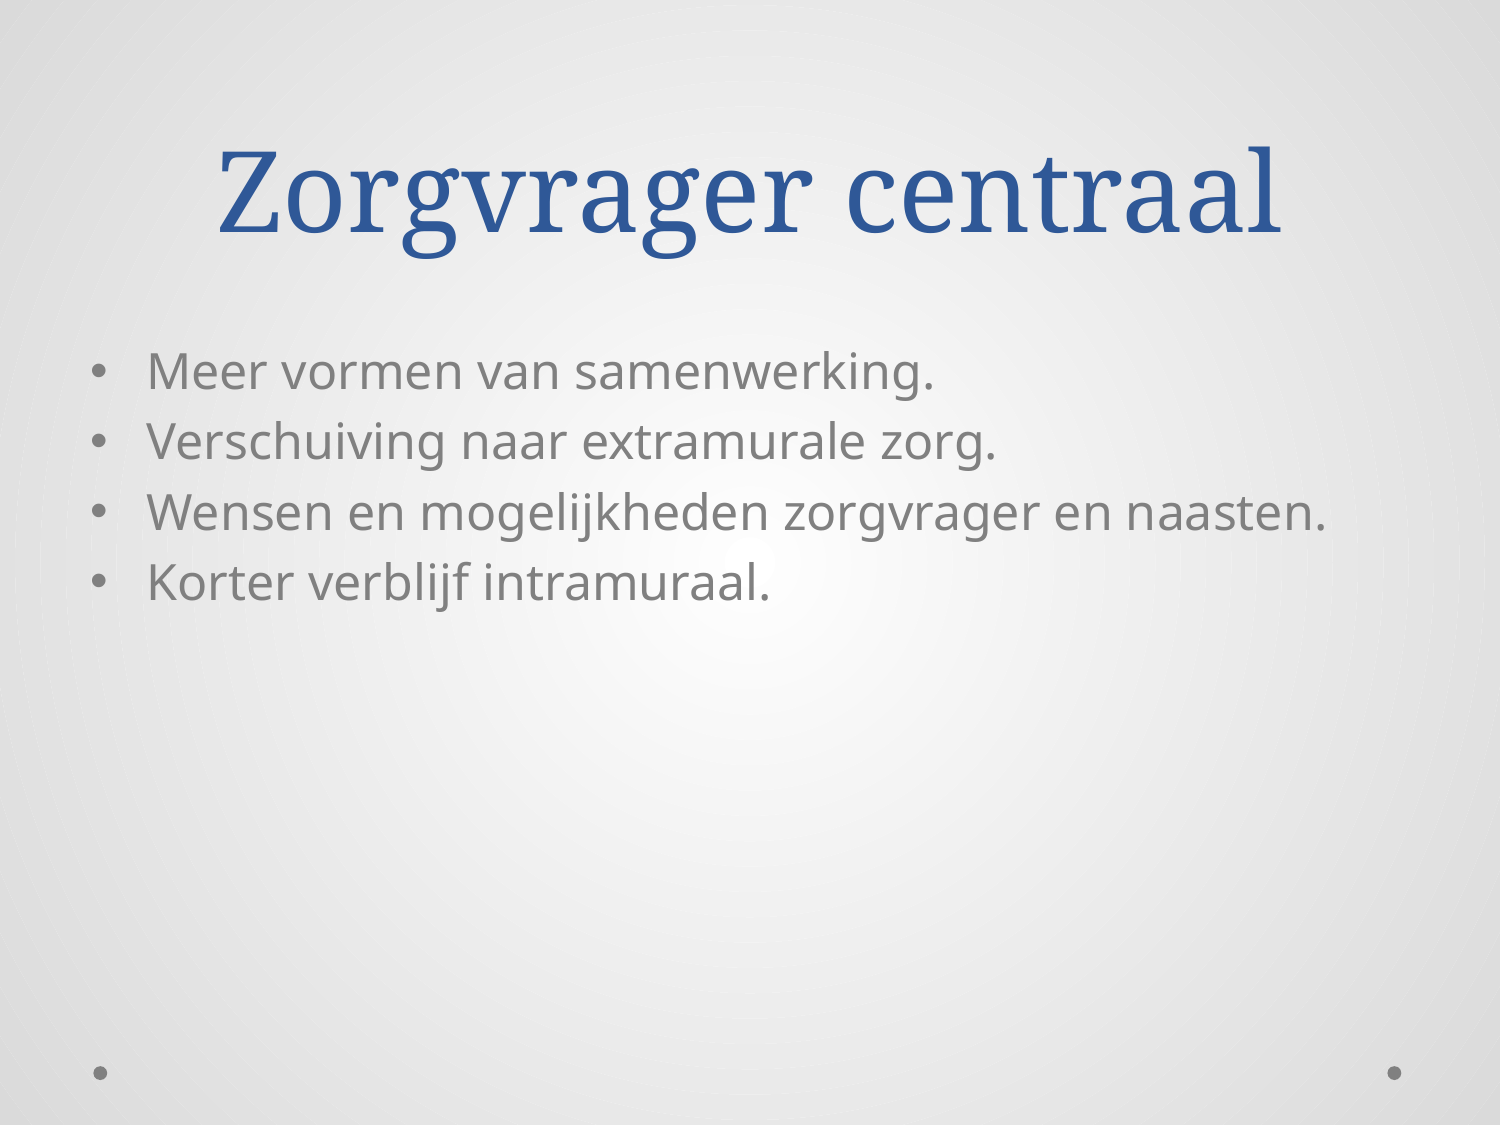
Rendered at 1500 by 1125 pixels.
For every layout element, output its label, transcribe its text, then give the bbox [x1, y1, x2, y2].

title Zorgvrager centraal [75, 0, 1425, 262]
list Meer vormen van samenwerking. Verschuiving naar extramurale zorg. Wensen en mogelijkheden zorgvrager en naasten. Korter verblijf intramuraal. [75, 262, 1425, 1005]
